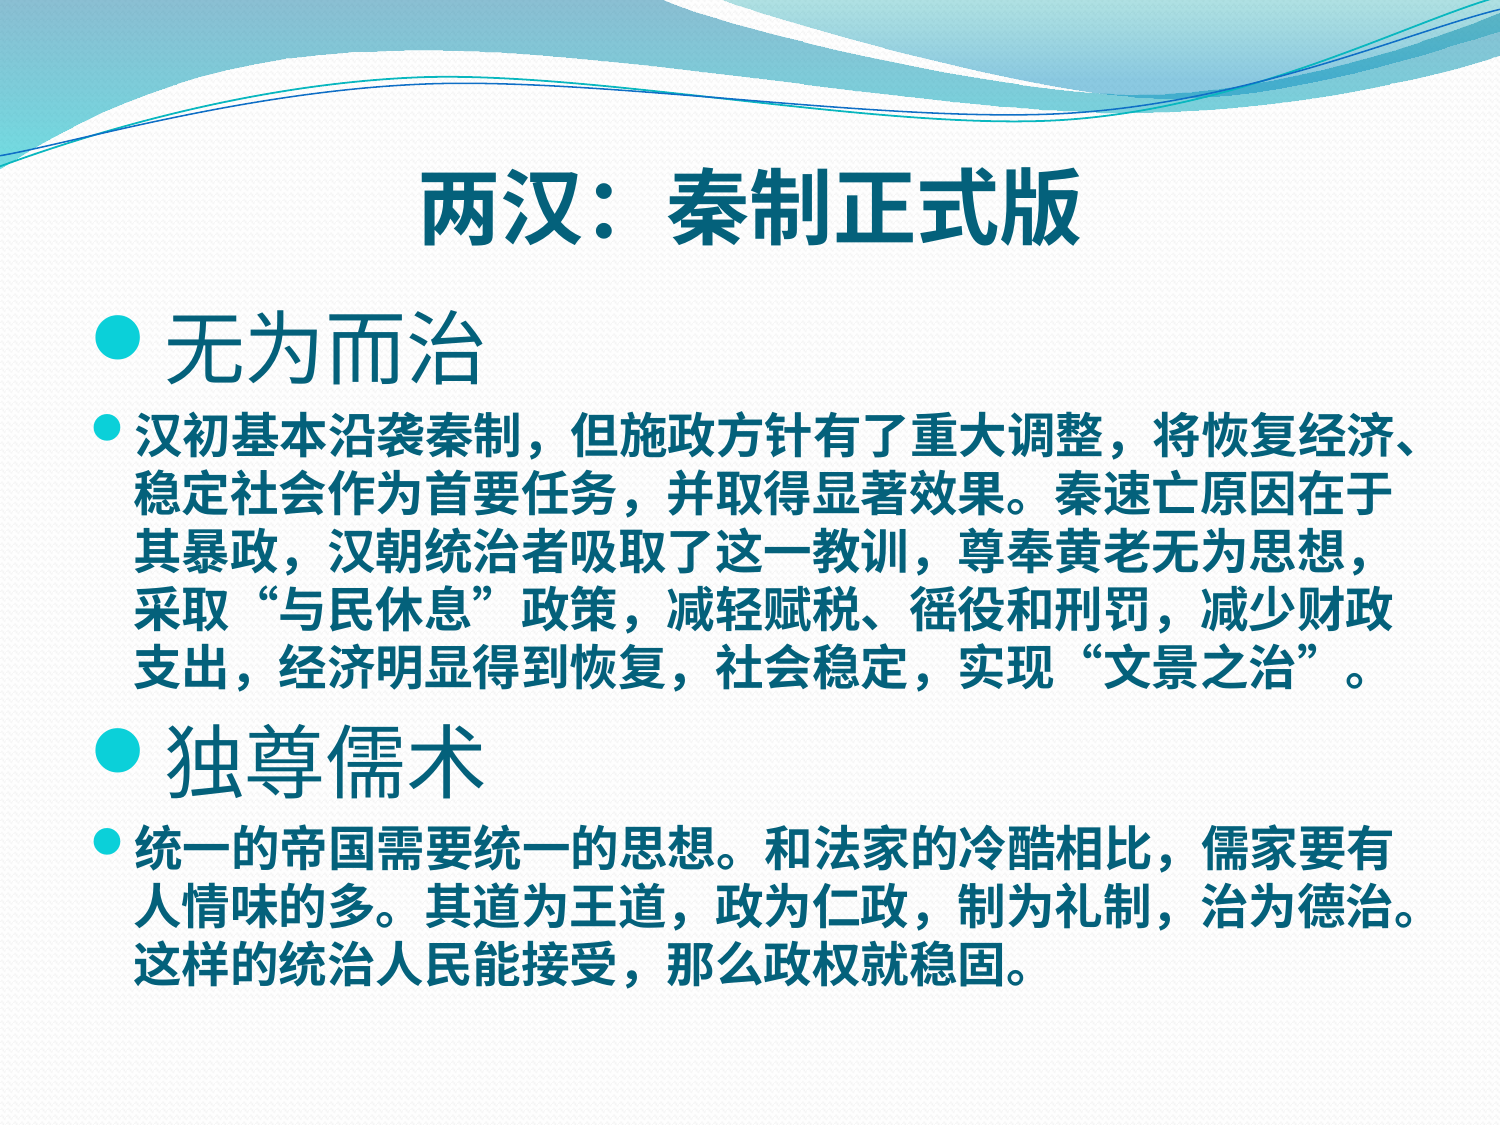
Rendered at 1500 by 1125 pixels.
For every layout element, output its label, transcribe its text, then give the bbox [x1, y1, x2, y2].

title 两汉：秦制正式版 [75, 115, 1425, 256]
text_box [438, 189, 939, 251]
list 无为而治 汉初基本沿袭秦制，但施政方针有了重大调整，将恢复经济、稳定社会作为首要任务，并取得显著效果。秦速亡原因在于其暴政，汉朝统治者吸取了这一教训，尊奉黄老无为思想，采取“与民休息”政策，减轻赋税、徭役和刑罚，减少财政支出，经济明显得到恢复，社会稳定，实现“文景之治”。 独尊儒术 统一的帝国需要统一的思想。和法家的冷酷相比，儒家要有人情味的多。其道为王道，政为仁政，制为礼制，治为德治。这样的统治人民能接受，那么政权就稳固。 [75, 290, 1425, 1038]
